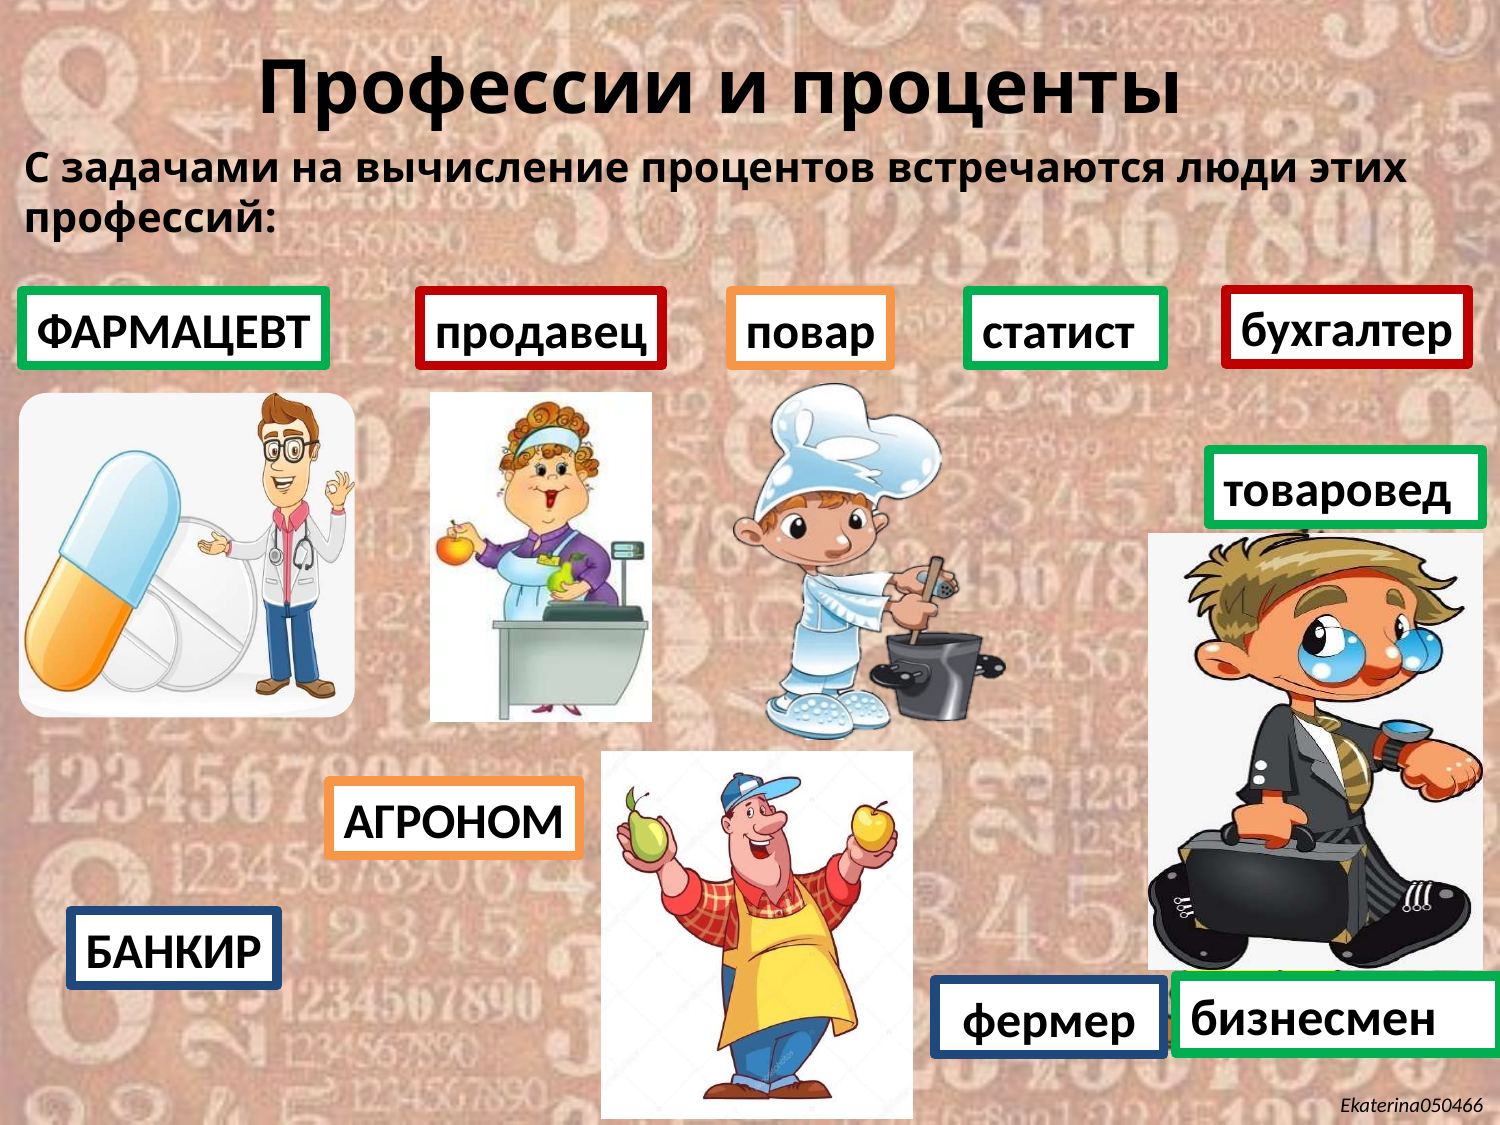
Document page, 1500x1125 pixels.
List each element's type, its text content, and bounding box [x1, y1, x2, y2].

text_box продавец [419, 290, 662, 366]
text_box БАНКИР [70, 910, 277, 986]
text_box товаровед [1208, 449, 1483, 525]
text_box статист [967, 290, 1164, 366]
picture [18, 392, 355, 718]
text_box бизнесмен [1175, 975, 1500, 1054]
text_box АГРОНОМ [328, 781, 580, 856]
picture [429, 392, 652, 722]
text_box бухгалтер [1225, 289, 1468, 364]
text_box повар [730, 290, 891, 366]
text_box Профессии и проценты [242, 30, 1459, 133]
text_box фермер [934, 979, 1164, 1055]
text_box ФАРМАЦЕВТ [22, 290, 326, 366]
text_box С задачами на вычисление процентов встречаются люди этих профессий: [8, 133, 1474, 249]
picture [732, 383, 1007, 740]
picture [1139, 527, 1483, 1051]
picture [601, 751, 914, 1119]
